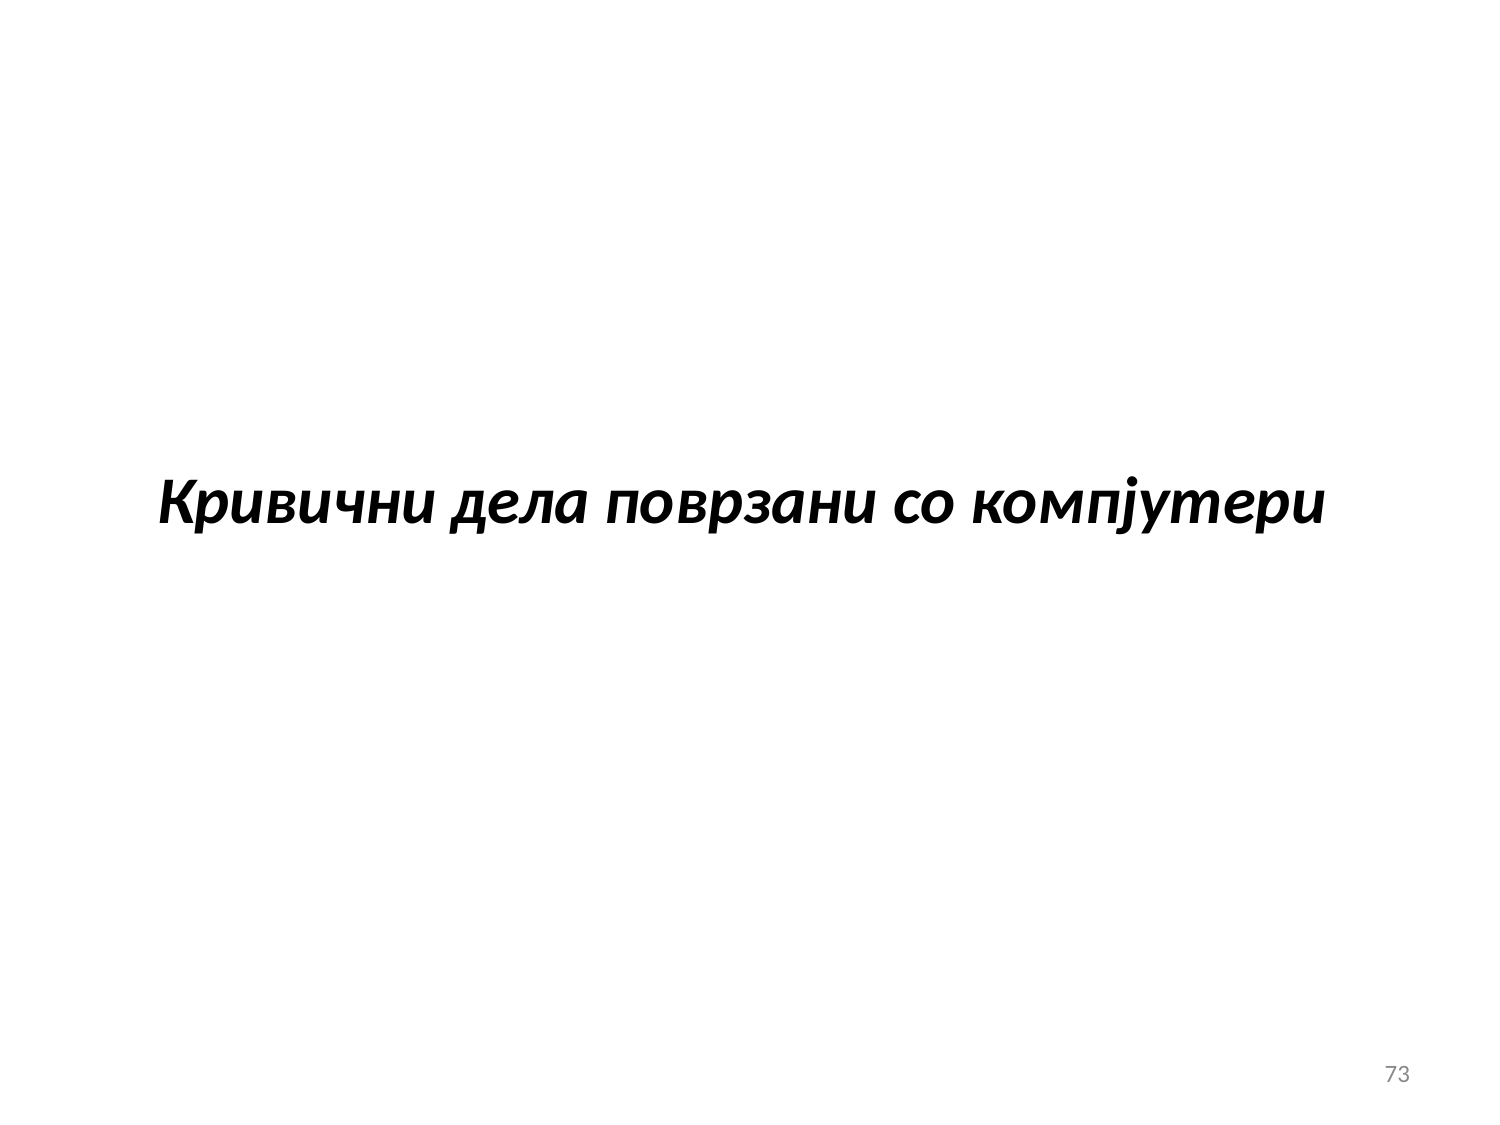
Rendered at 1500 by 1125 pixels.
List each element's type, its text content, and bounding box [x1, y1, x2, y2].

slide_number 73 [1074, 1042, 1425, 1103]
list Кривични дела поврзани со компјутери [75, 262, 1425, 1005]
